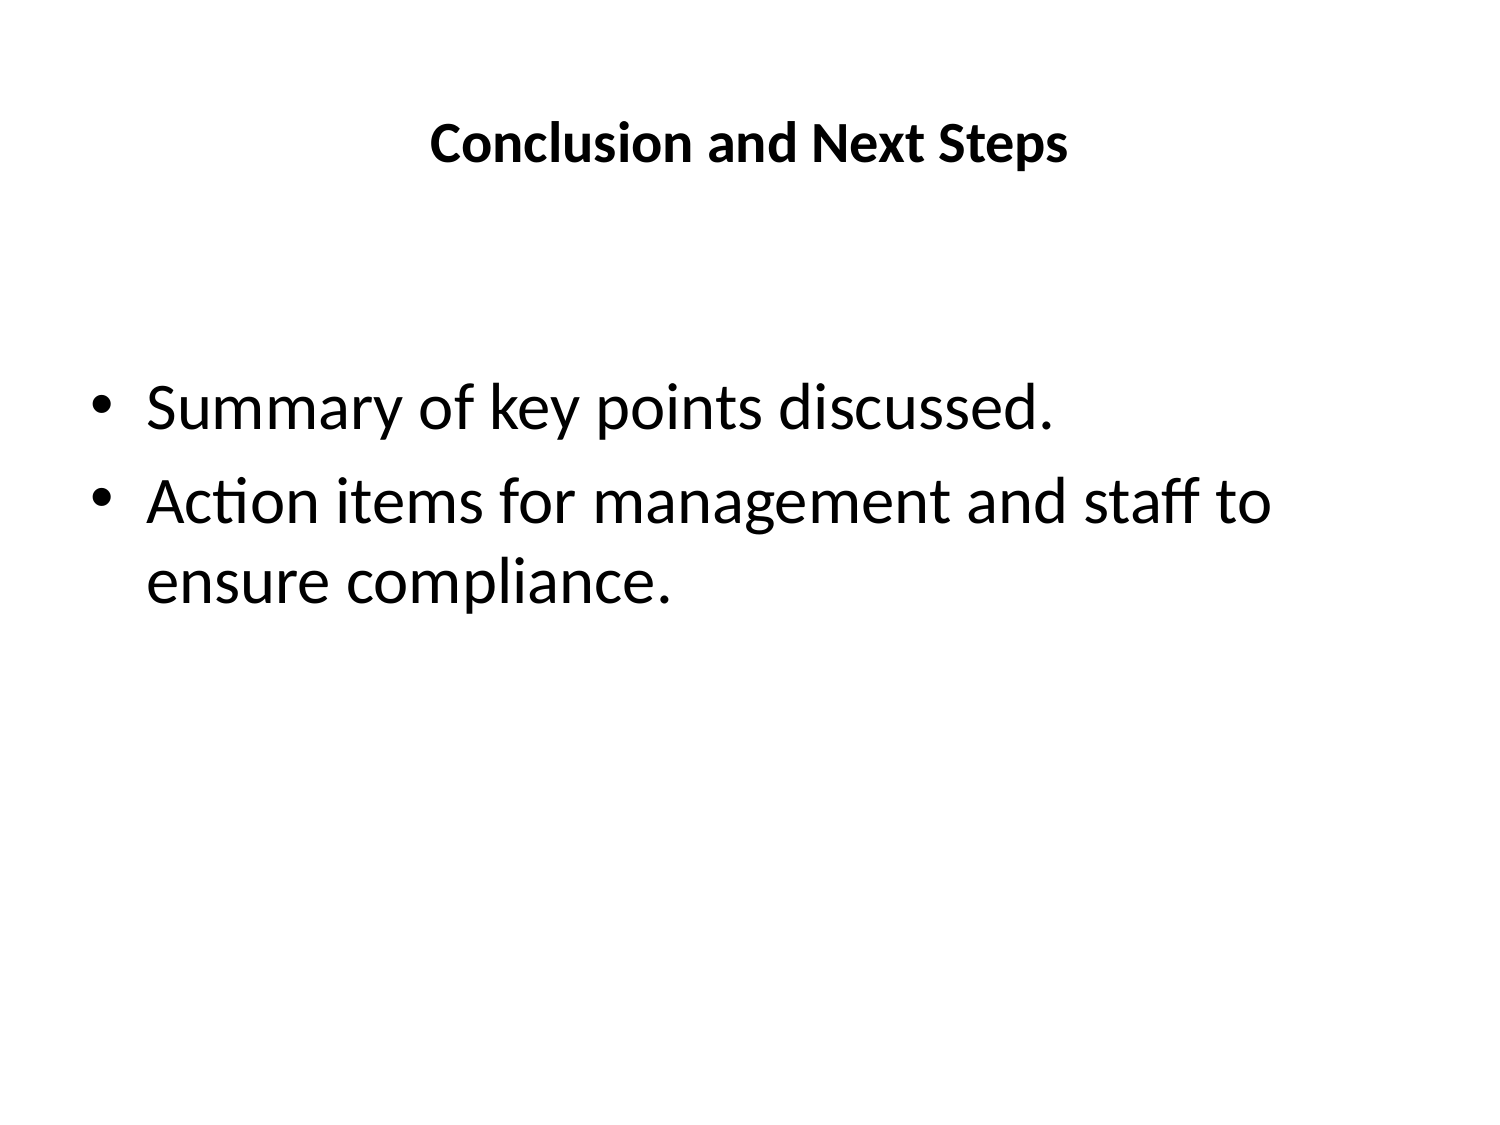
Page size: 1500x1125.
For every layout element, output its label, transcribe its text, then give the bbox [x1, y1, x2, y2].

title Conclusion and Next Steps [75, 45, 1425, 233]
list Summary of key points discussed. Action items for management and staff to ensure compliance. [75, 262, 1425, 1005]
